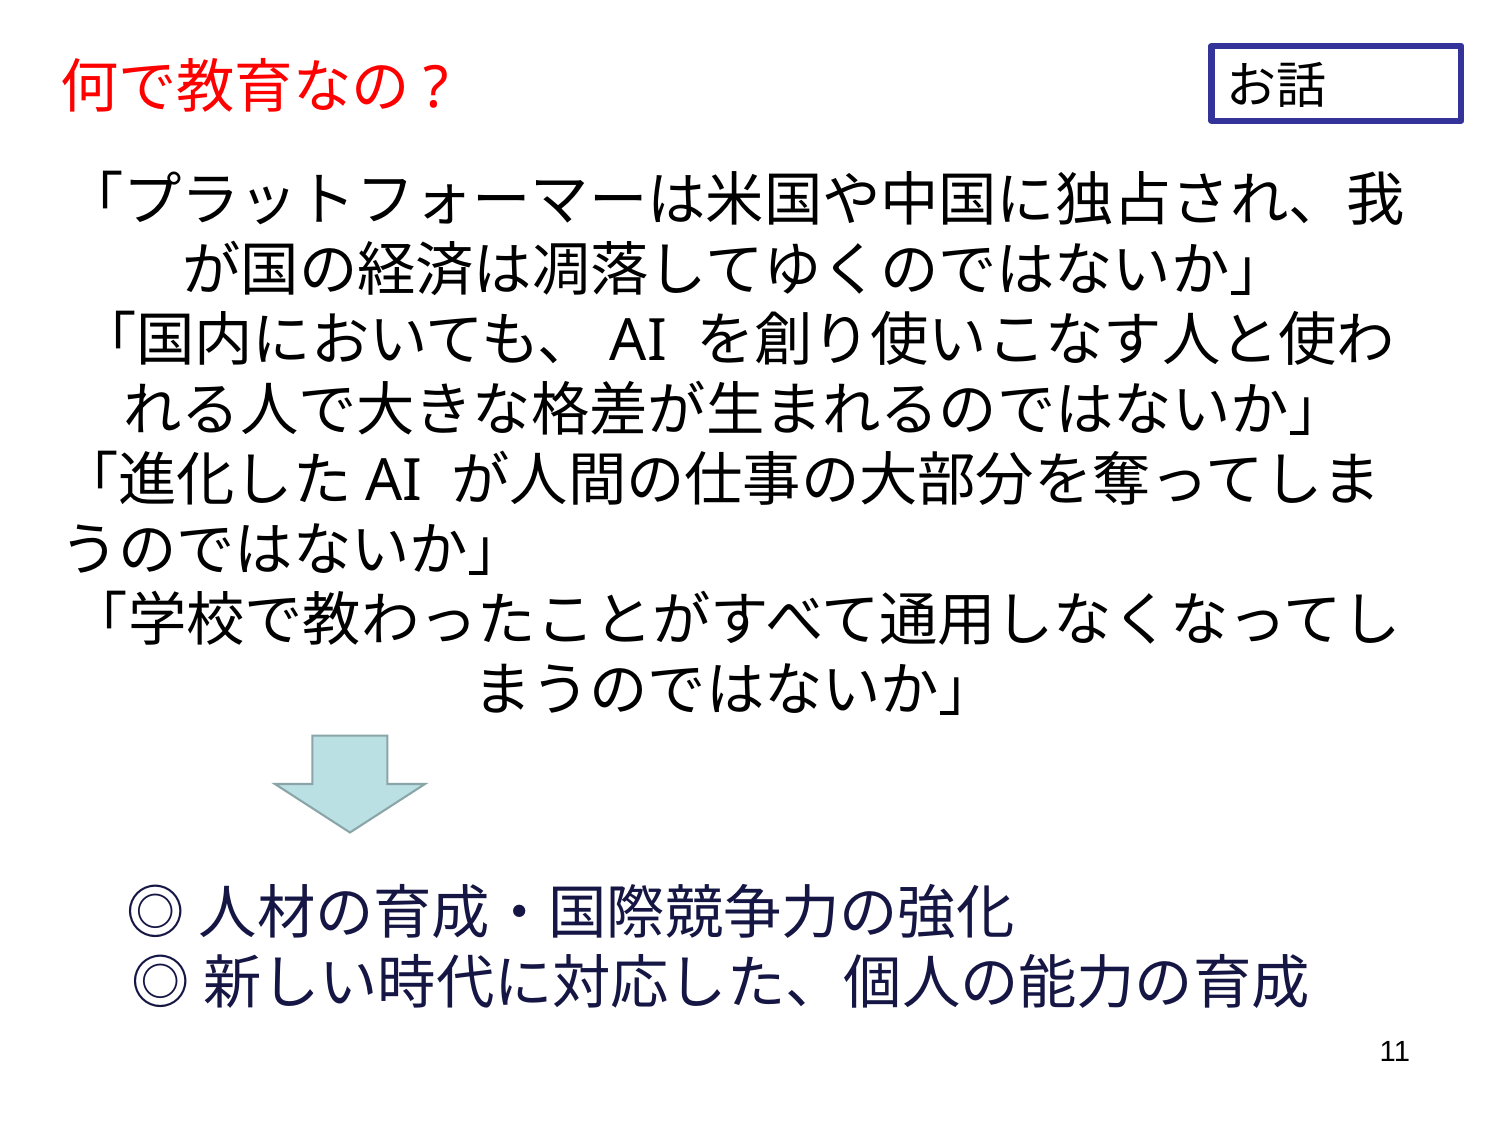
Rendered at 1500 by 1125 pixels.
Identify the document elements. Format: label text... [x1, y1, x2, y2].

text_box 「プラットフォーマーは米国や中国に独占され、我が国の経済は凋落してゆくのではないか」 「国内においても、AI を創り使いこなす人と使われる人で大きな格差が生まれるのではないか」 「進化したAI が人間の仕事の大部分を奪ってしまうのではないか」 「学校で教わったことがすべて通用しなくなってしまうのではないか」 [45, 154, 1425, 730]
text_box ◎人材の育成・国際競争力の強化 ◎新しい時代に対応した、個人の能力の育成 [111, 867, 1329, 1023]
text_box [271, 734, 429, 834]
title 何で教育なの? [45, 45, 1396, 123]
slide_number 11 [1074, 1024, 1425, 1103]
text_box お話 [1211, 45, 1462, 121]
